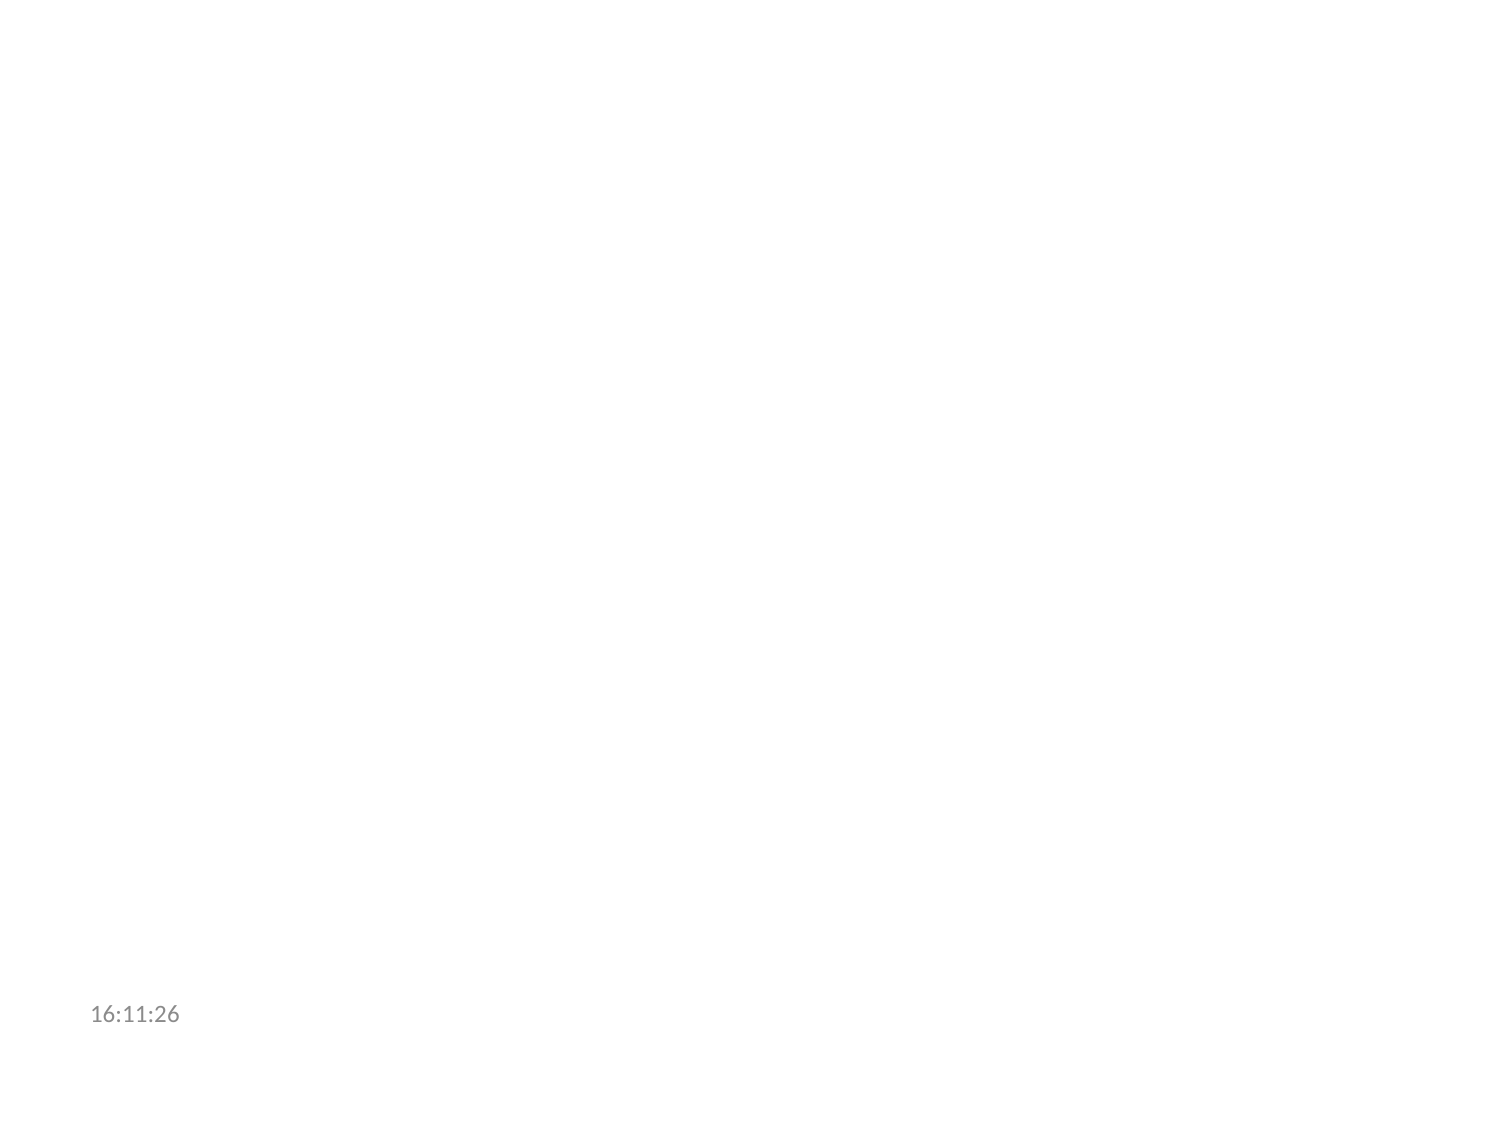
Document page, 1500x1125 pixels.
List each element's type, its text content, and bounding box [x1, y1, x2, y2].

text_box 15:35:09 [75, 982, 425, 1043]
